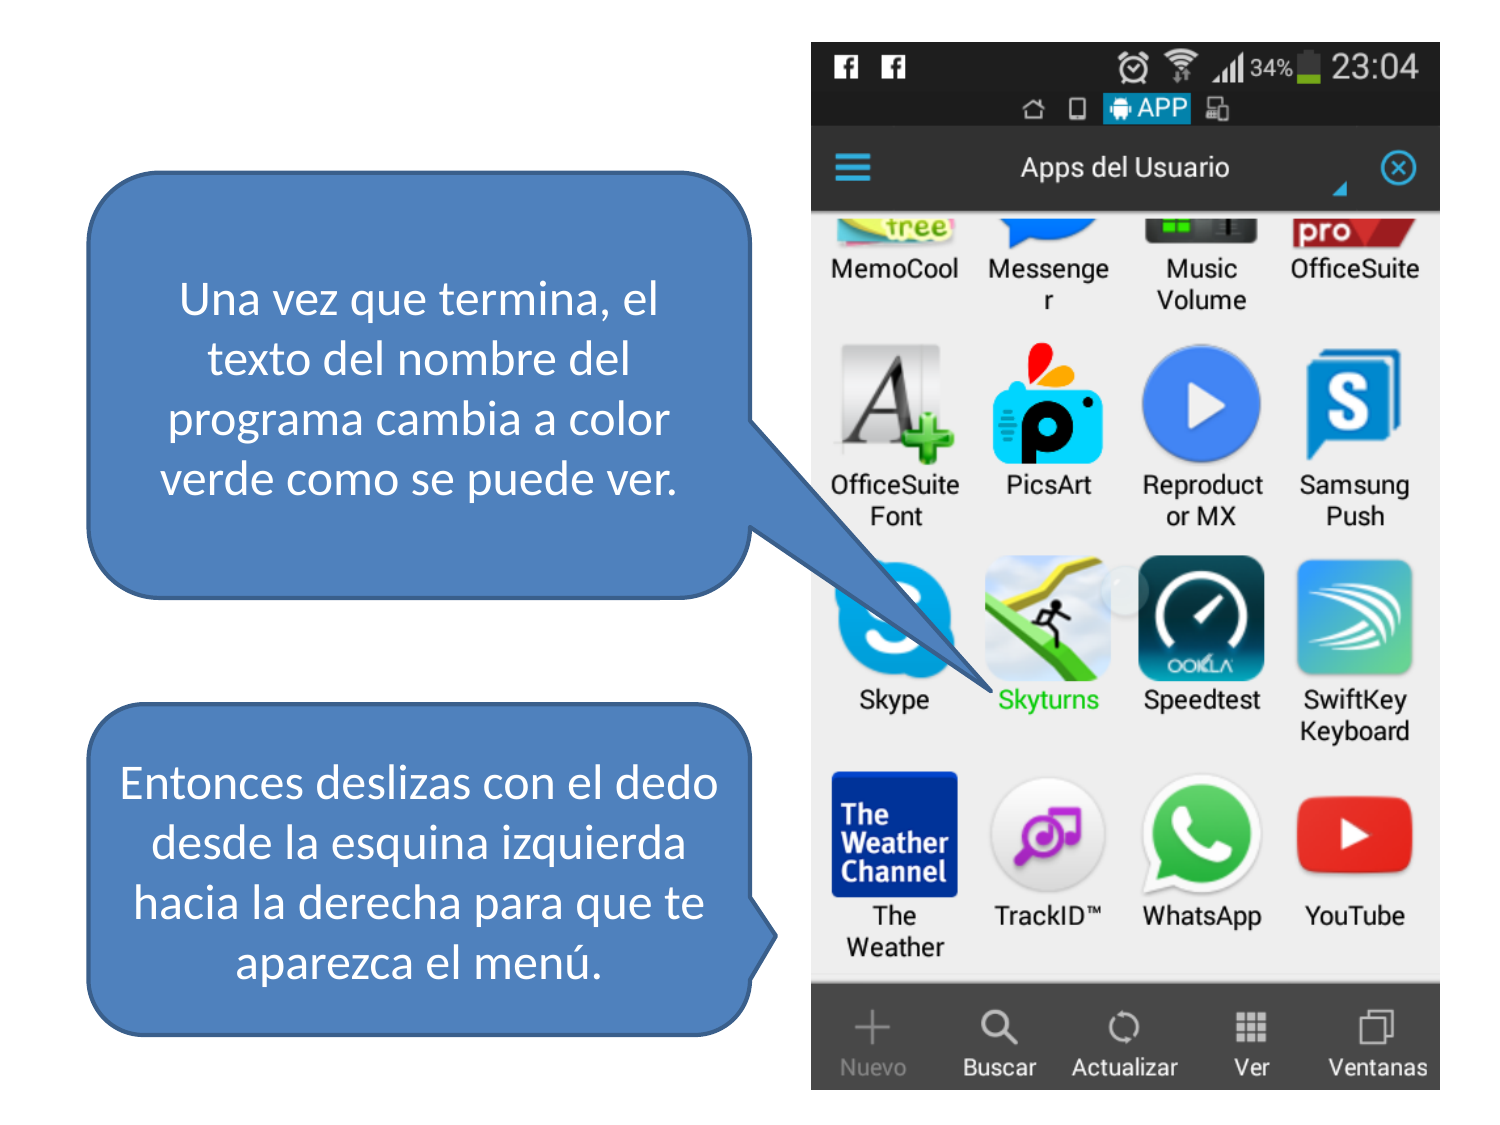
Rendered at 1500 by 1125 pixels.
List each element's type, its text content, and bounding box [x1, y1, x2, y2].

text_box Entonces deslizas con el dedo desde la esquina izquierda hacia la derecha para que te aparezca el menú. [86, 702, 778, 1038]
text_box Una vez que termina, el texto del nombre del programa cambia a color verde como se puede ver. [86, 170, 806, 601]
picture [811, 42, 1441, 1090]
